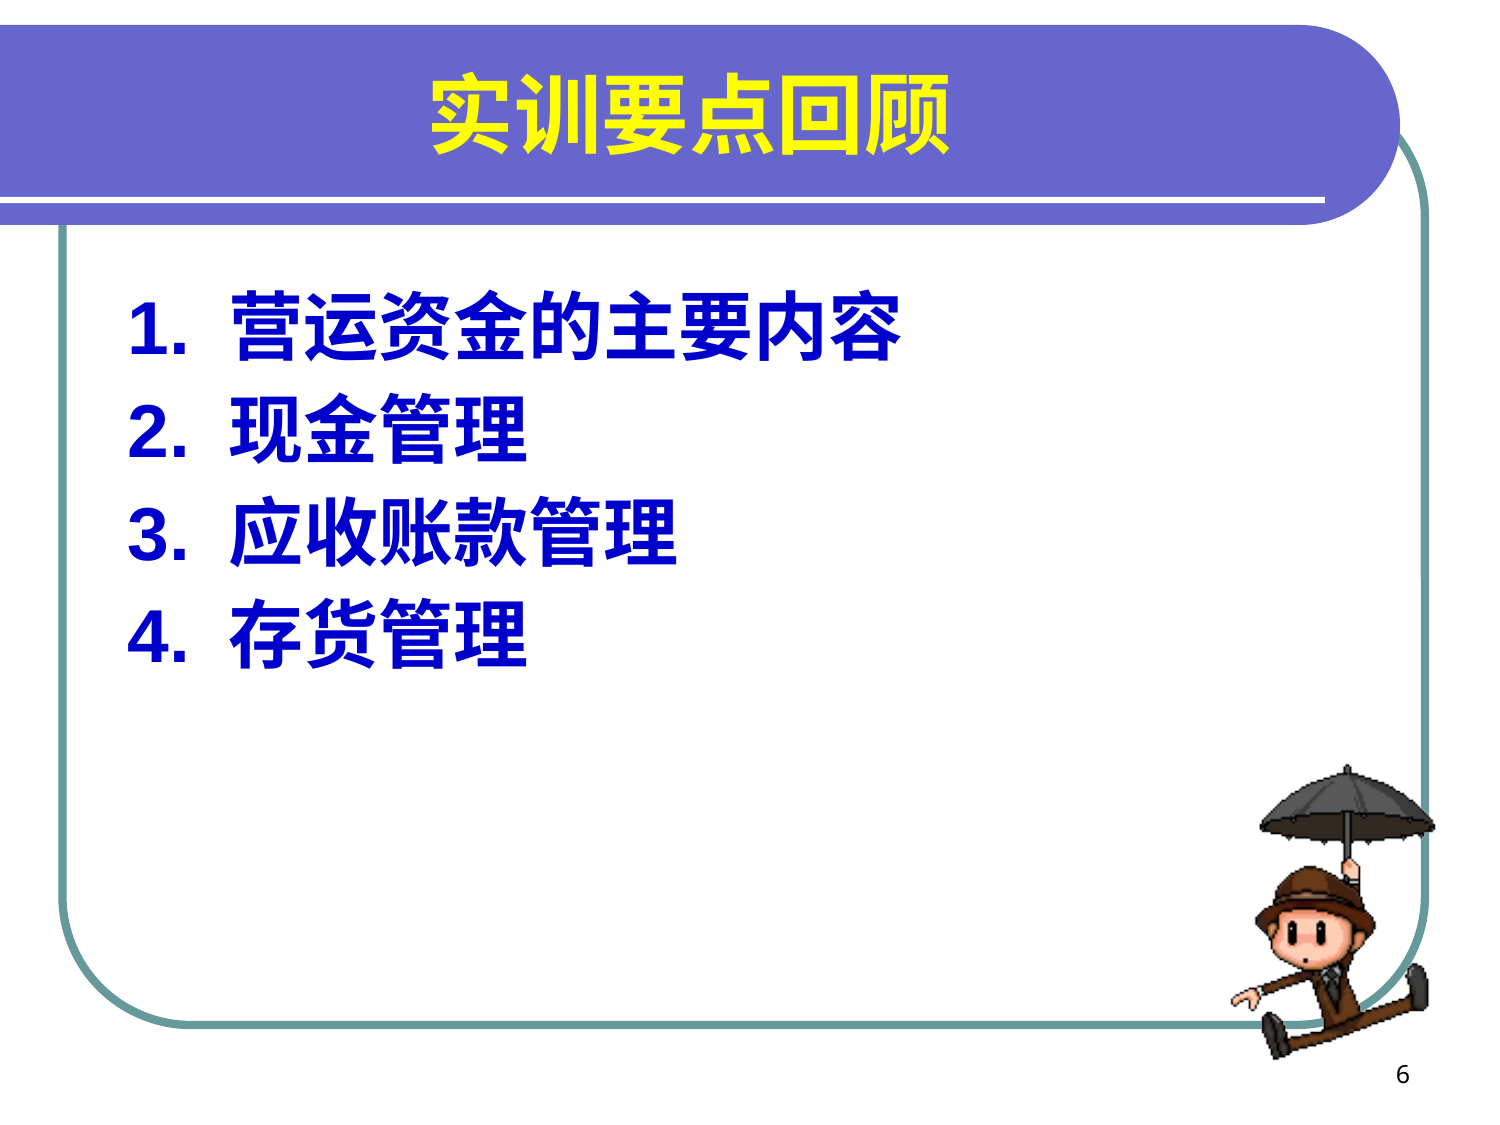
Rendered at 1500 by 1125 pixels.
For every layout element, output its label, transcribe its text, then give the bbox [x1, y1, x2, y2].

picture [1173, 749, 1500, 1074]
title 实训要点回顾 [31, 37, 1348, 188]
list 1. 营运资金的主要内容 2. 现金管理 3. 应收账款管理 4. 存货管理 [112, 274, 1326, 851]
slide_number 6 [1074, 1024, 1426, 1101]
